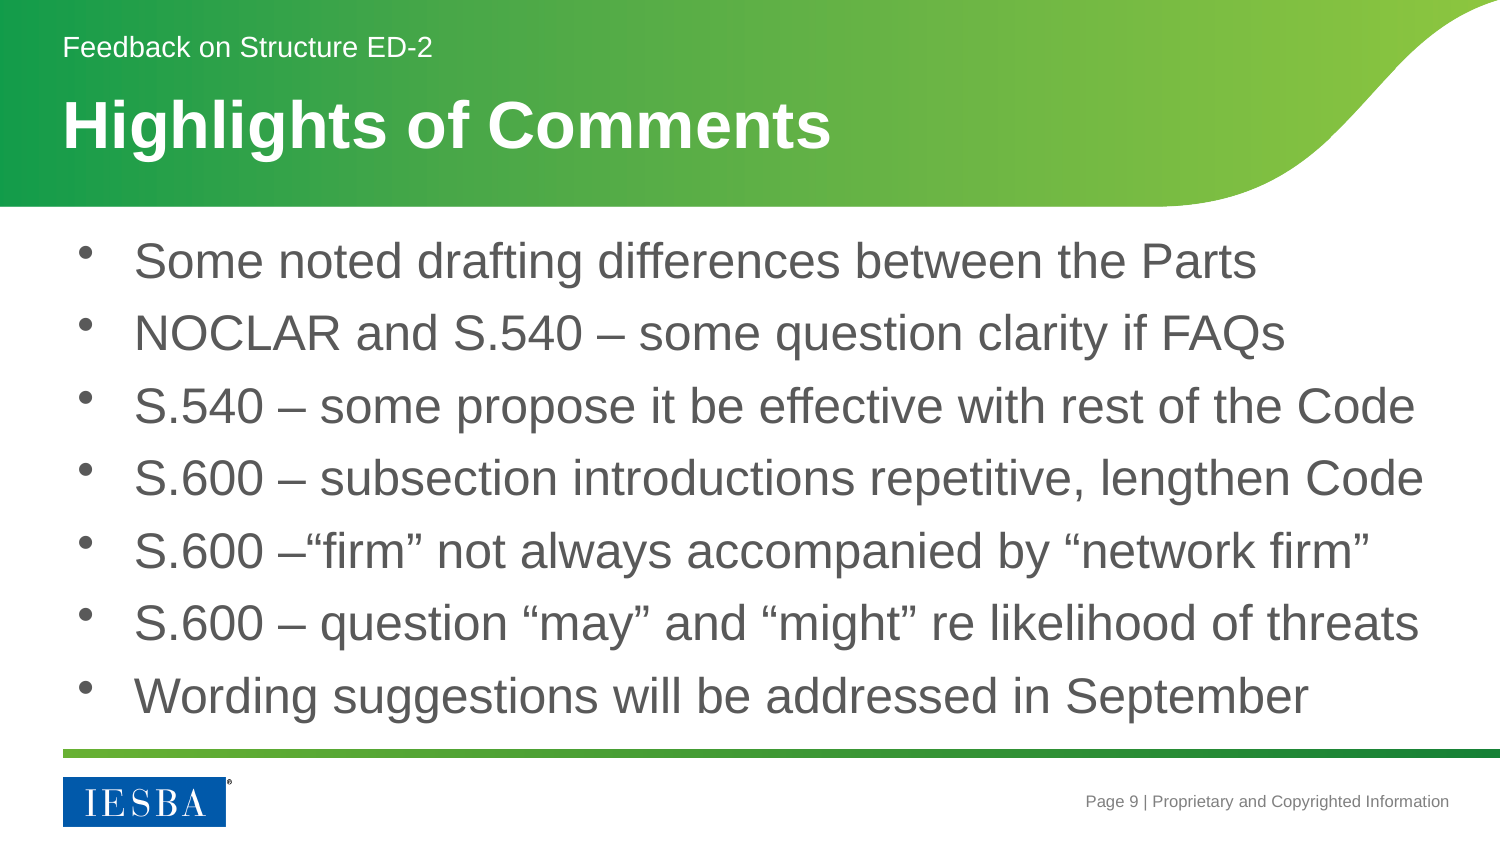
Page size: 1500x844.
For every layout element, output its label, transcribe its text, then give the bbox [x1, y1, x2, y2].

picture [0, 0, 1500, 207]
picture [63, 777, 232, 827]
list Some noted drafting differences between the Parts NOCLAR and S.540 – some question clarity if FAQs S.540 – some propose it be effective with rest of the Code S.600 – subsection introductions repetitive, lengthen Code S.600 –“firm” not always accompanied by “network firm” S.600 – question “may” and “might” re likelihood of threats Wording suggestions will be addressed in September [62, 220, 1450, 724]
title Highlights of Comments [62, 59, 1338, 185]
subtitle Feedback on Structure ED-2 [62, 28, 500, 57]
